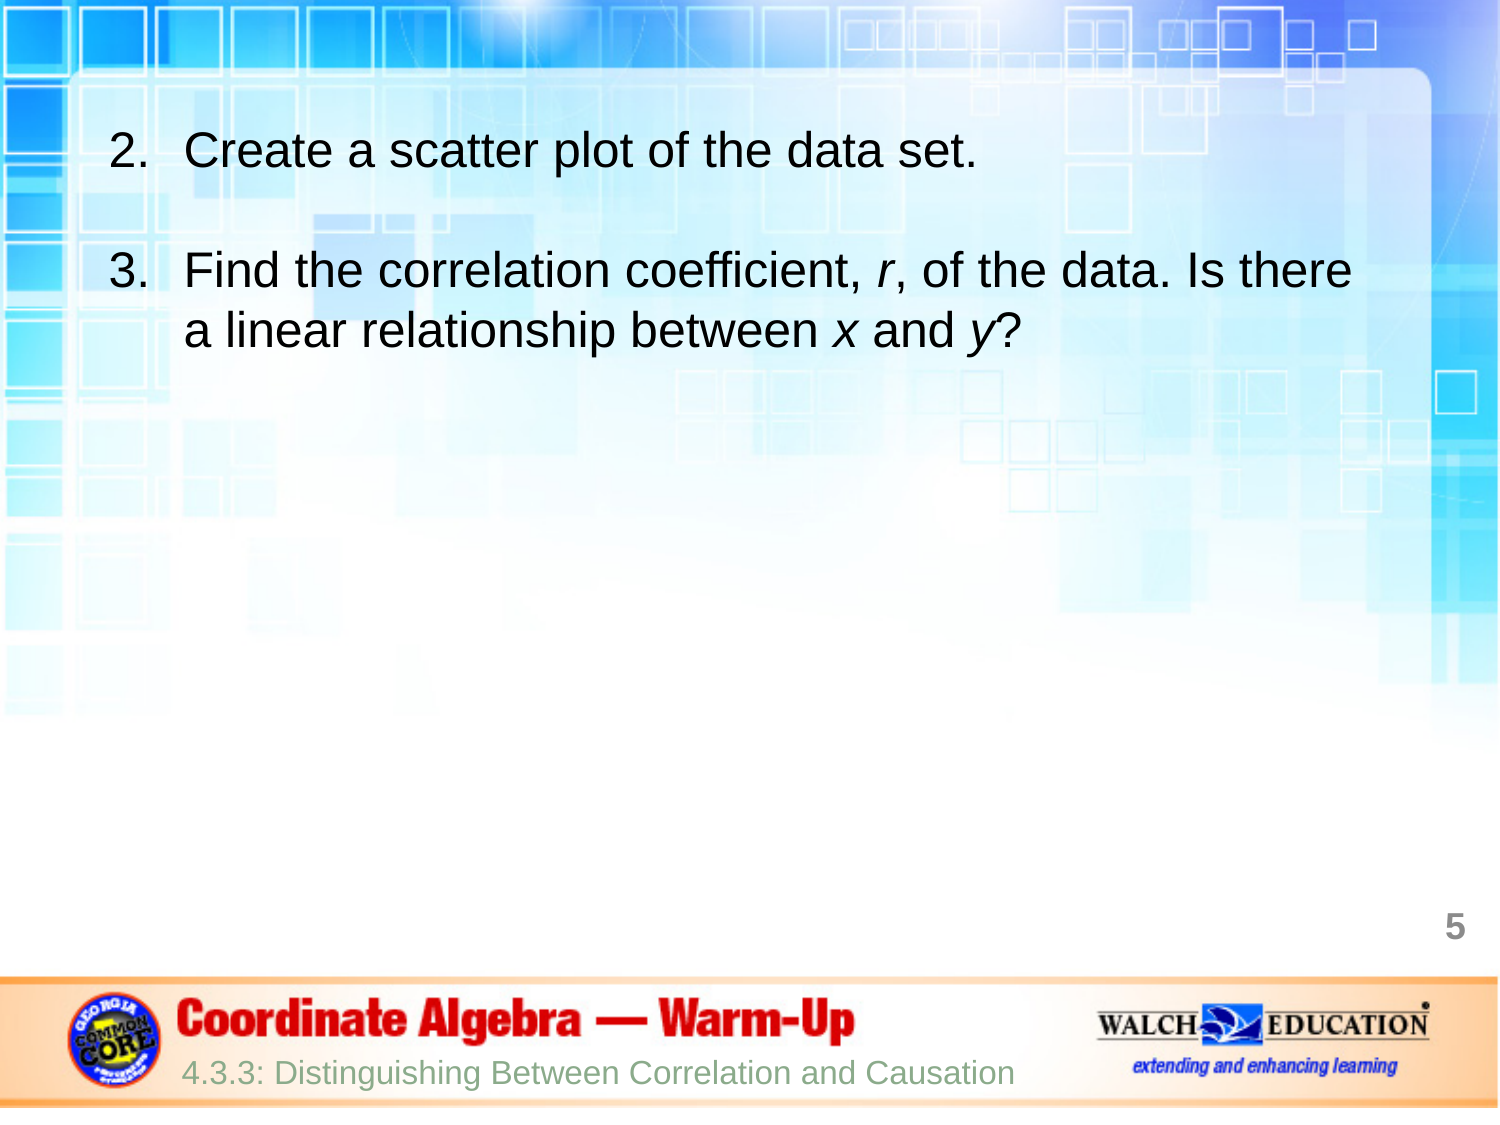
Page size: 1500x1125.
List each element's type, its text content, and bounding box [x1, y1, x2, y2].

slide_number 5 [1361, 901, 1481, 949]
picture [0, 0, 1500, 1108]
text_box Create a scatter plot of the data set. Find the correlation coefficient, r, of the data. Is there a linear relationship between x and y? [93, 110, 1400, 366]
footer 4.3.3: Distinguishing Between Correlation and Causation [166, 1048, 1065, 1094]
